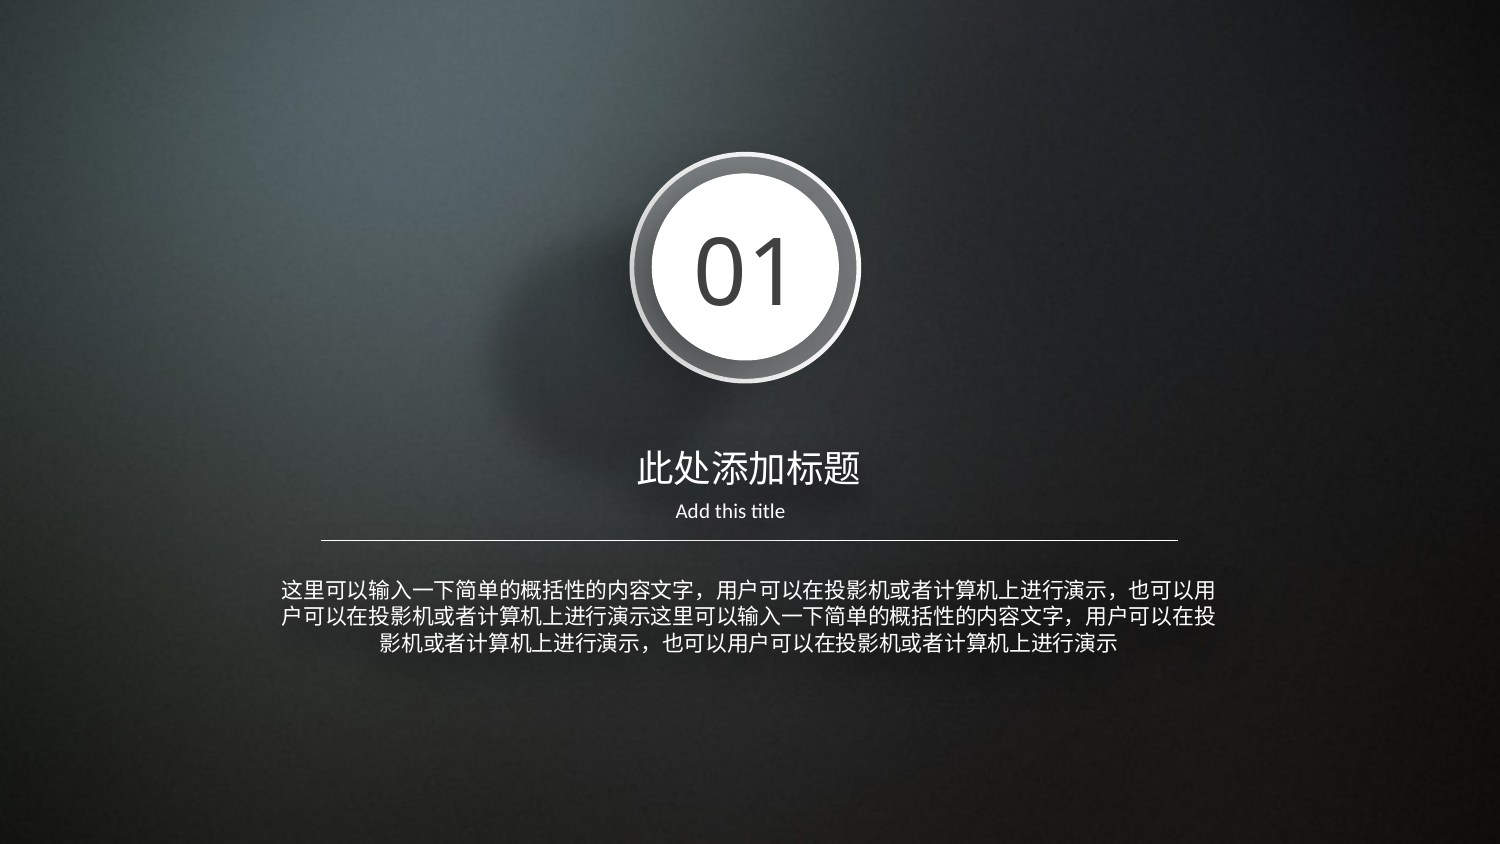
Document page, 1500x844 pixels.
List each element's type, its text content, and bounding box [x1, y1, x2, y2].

text_box 此处添加标题 [621, 438, 877, 498]
picture [0, 0, 1500, 844]
text_box [849, 218, 860, 289]
text_box Add this title [660, 489, 801, 530]
text_box 01 [678, 204, 830, 332]
text_box [830, 226, 840, 308]
text_box [651, 172, 816, 361]
text_box 这里可以输入一下简单的概括性的内容文字，用户可以在投影机或者计算机上进行演示，也可以用户可以在投影机或者计算机上进行演示这里可以输入一下简单的概括性的内容文字，用户可以在投影机或者计算机上进行演示，也可以用户可以在投影机或者计算机上进行演示 [256, 569, 1243, 690]
